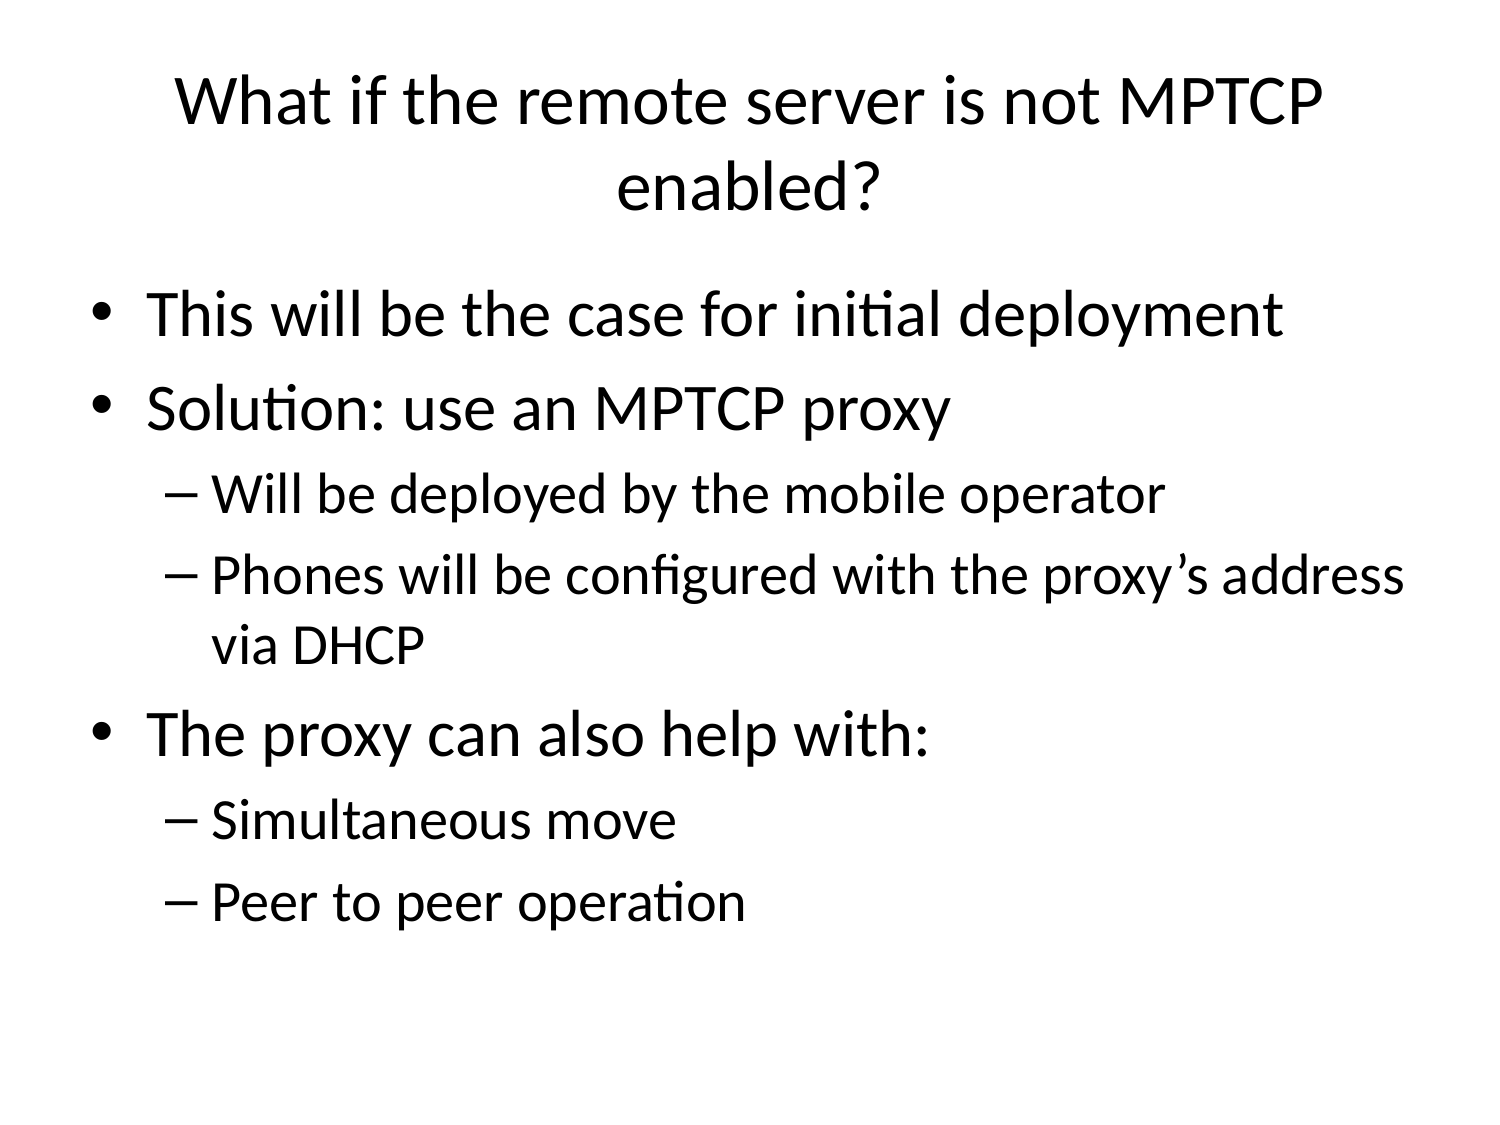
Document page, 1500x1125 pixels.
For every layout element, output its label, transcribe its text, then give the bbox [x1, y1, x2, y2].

title What if the remote server is not MPTCP enabled? [75, 45, 1425, 233]
list This will be the case for initial deployment Solution: use an MPTCP proxy Will be deployed by the mobile operator Phones will be configured with the proxy’s address via DHCP The proxy can also help with: Simultaneous move Peer to peer operation [75, 262, 1425, 1005]
